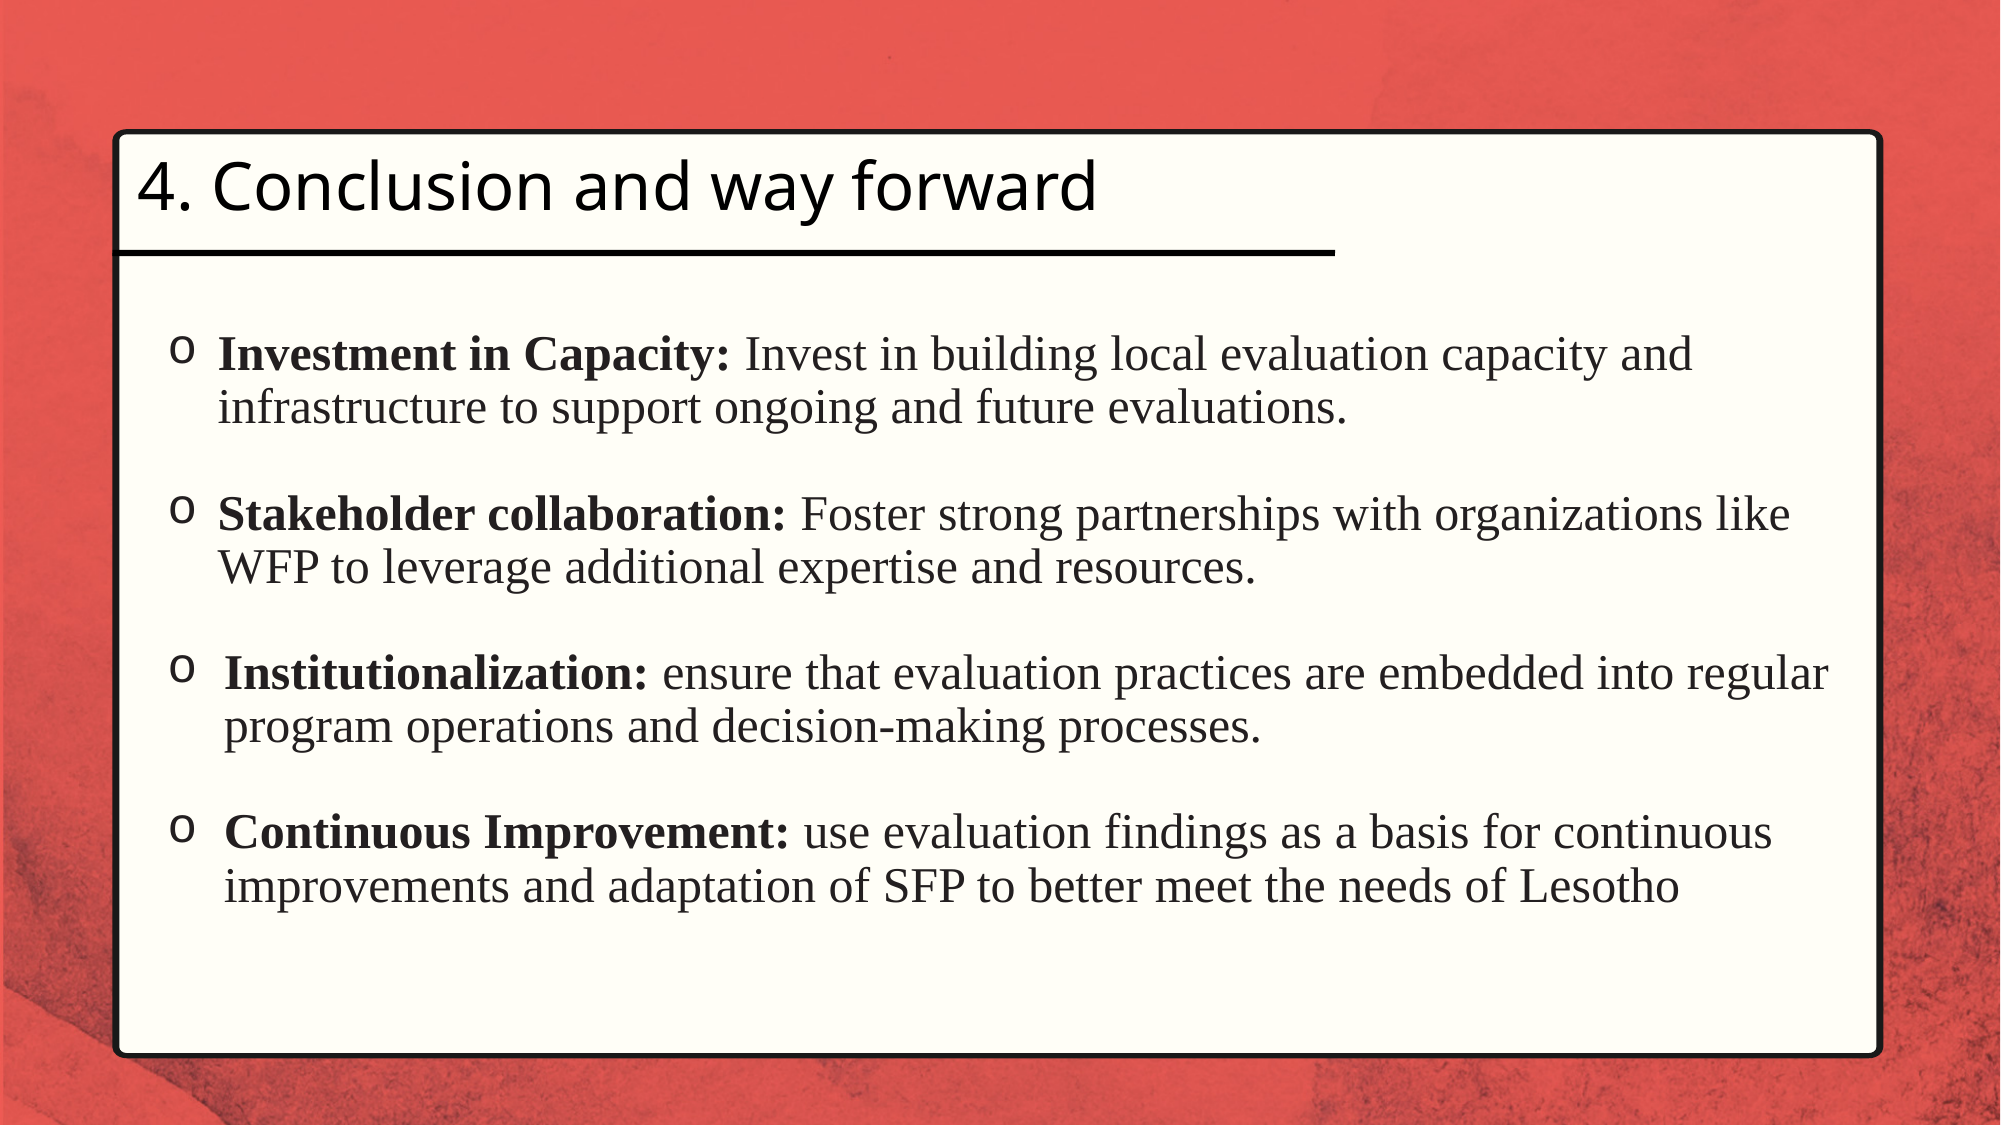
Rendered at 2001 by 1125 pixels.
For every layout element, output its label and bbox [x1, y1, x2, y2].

picture [0, 0, 2001, 1125]
text_box [111, 128, 1884, 1059]
